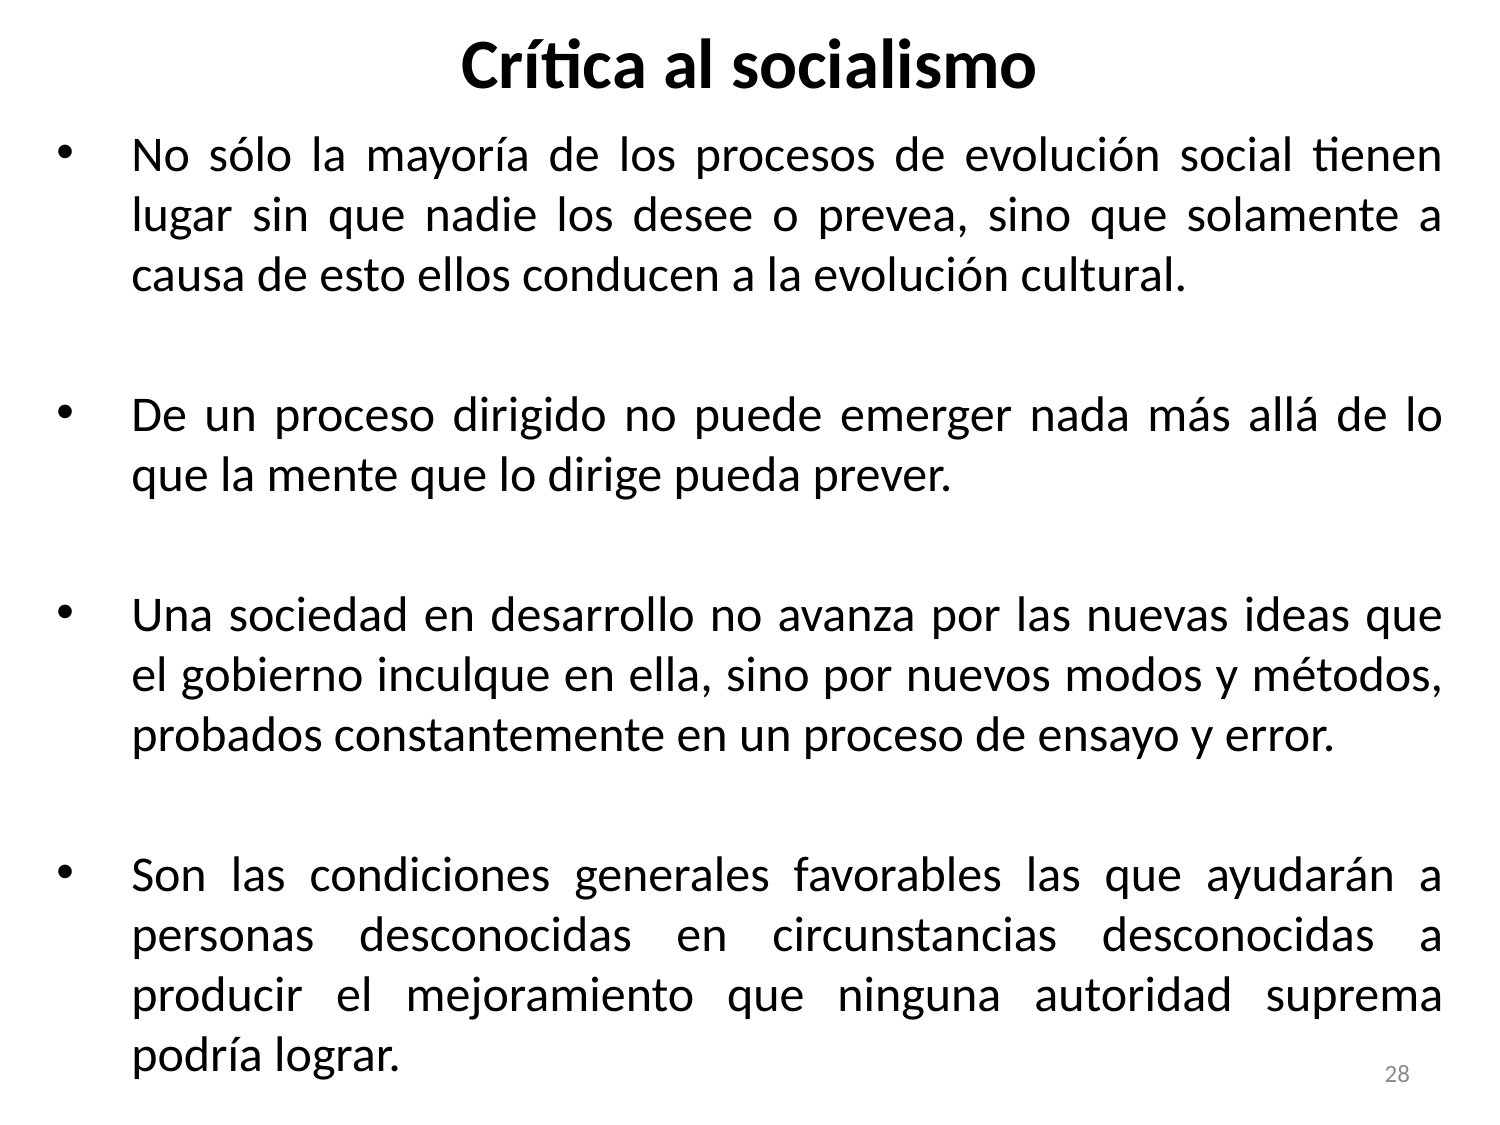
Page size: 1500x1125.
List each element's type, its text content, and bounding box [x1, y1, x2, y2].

list No sólo la mayoría de los procesos de evolución social tienen lugar sin que nadie los desee o prevea, sino que solamente a causa de esto ellos conducen a la evolución cultural. De un proceso dirigido no puede emerger nada más allá de lo que la mente que lo dirige pueda prever. Una sociedad en desarrollo no avanza por las nuevas ideas que el gobierno inculque en ella, sino por nuevos modos y métodos, probados constantemente en un proceso de ensayo y error. Son las condiciones generales favorables las que ayudarán a personas desconocidas en circunstancias desconocidas a producir el mejoramiento que ninguna autoridad suprema podría lograr. [41, 113, 1459, 1071]
slide_number 28 [1074, 1042, 1425, 1103]
title Crítica al socialismo [41, 18, 1459, 103]
